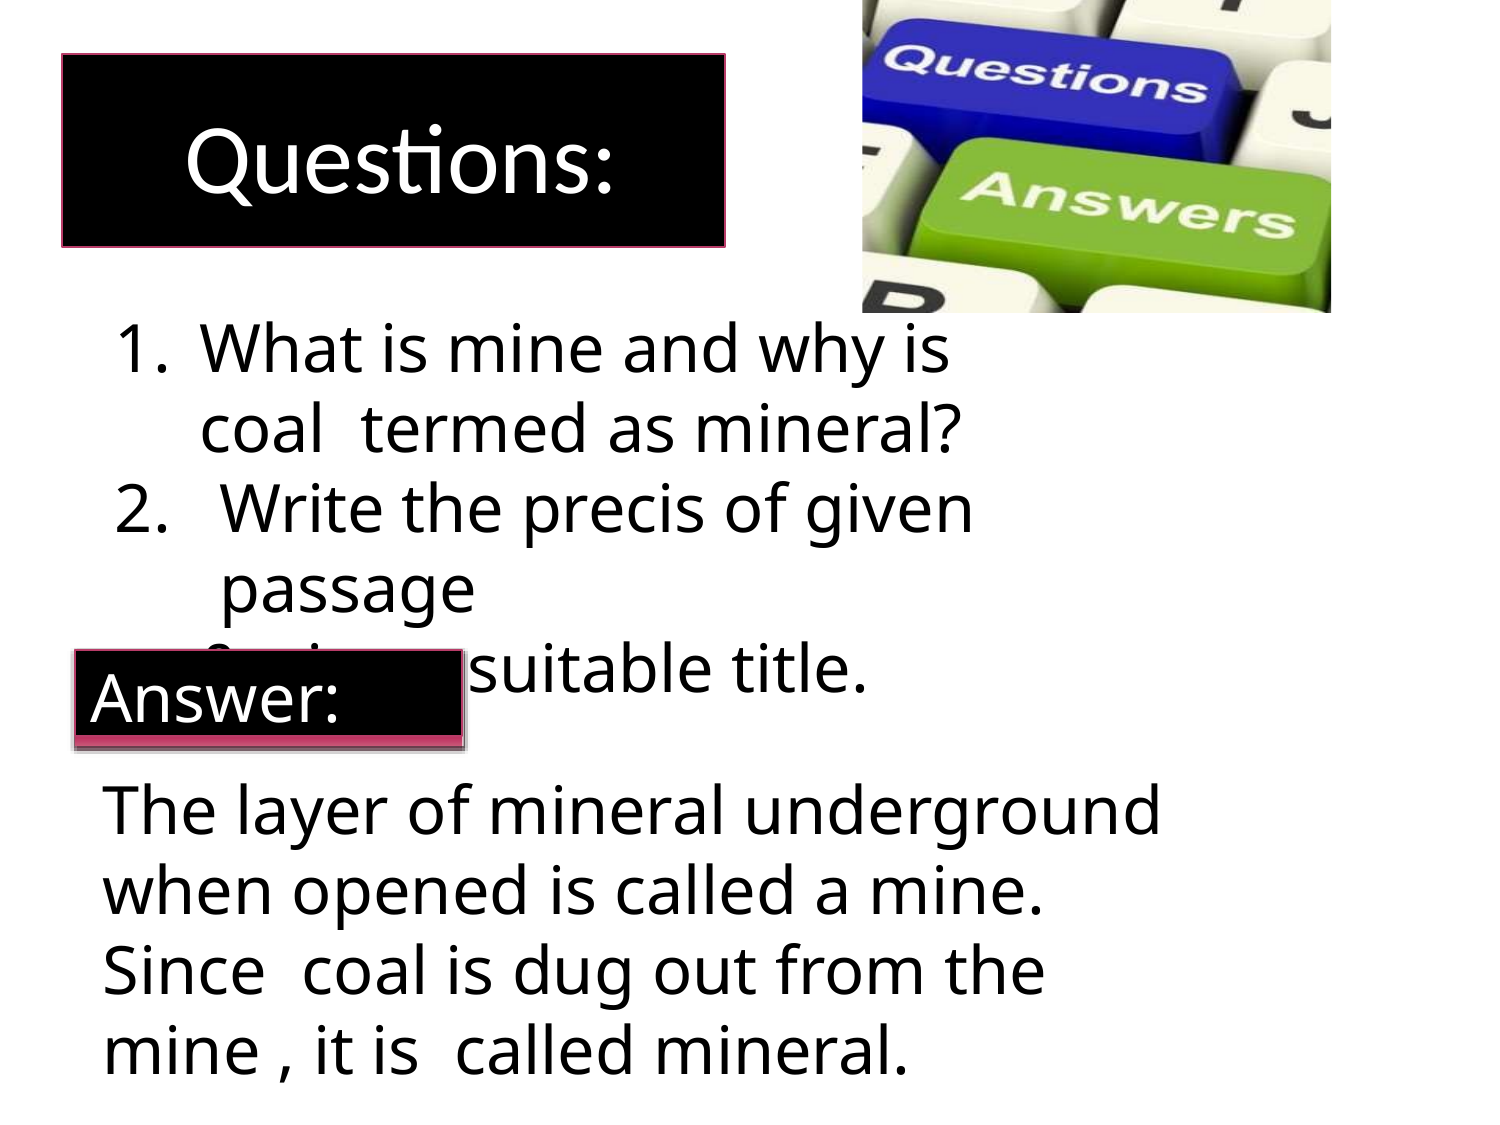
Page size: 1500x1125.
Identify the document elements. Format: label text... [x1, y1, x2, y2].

text_box [74, 736, 463, 746]
text_box What is mine and why is coal termed as mineral? Write the precis of given passage & give a suitable title. [112, 303, 1212, 706]
text_box [43, 635, 377, 789]
text_box [862, 0, 1332, 313]
text_box [377, 646, 471, 758]
text_box Answer: [74, 650, 463, 736]
text_box The layer of mineral underground when opened is called a mine. Since coal is dug out from the mine , it is called mineral. [100, 766, 1196, 1088]
title Questions: [62, 54, 725, 248]
